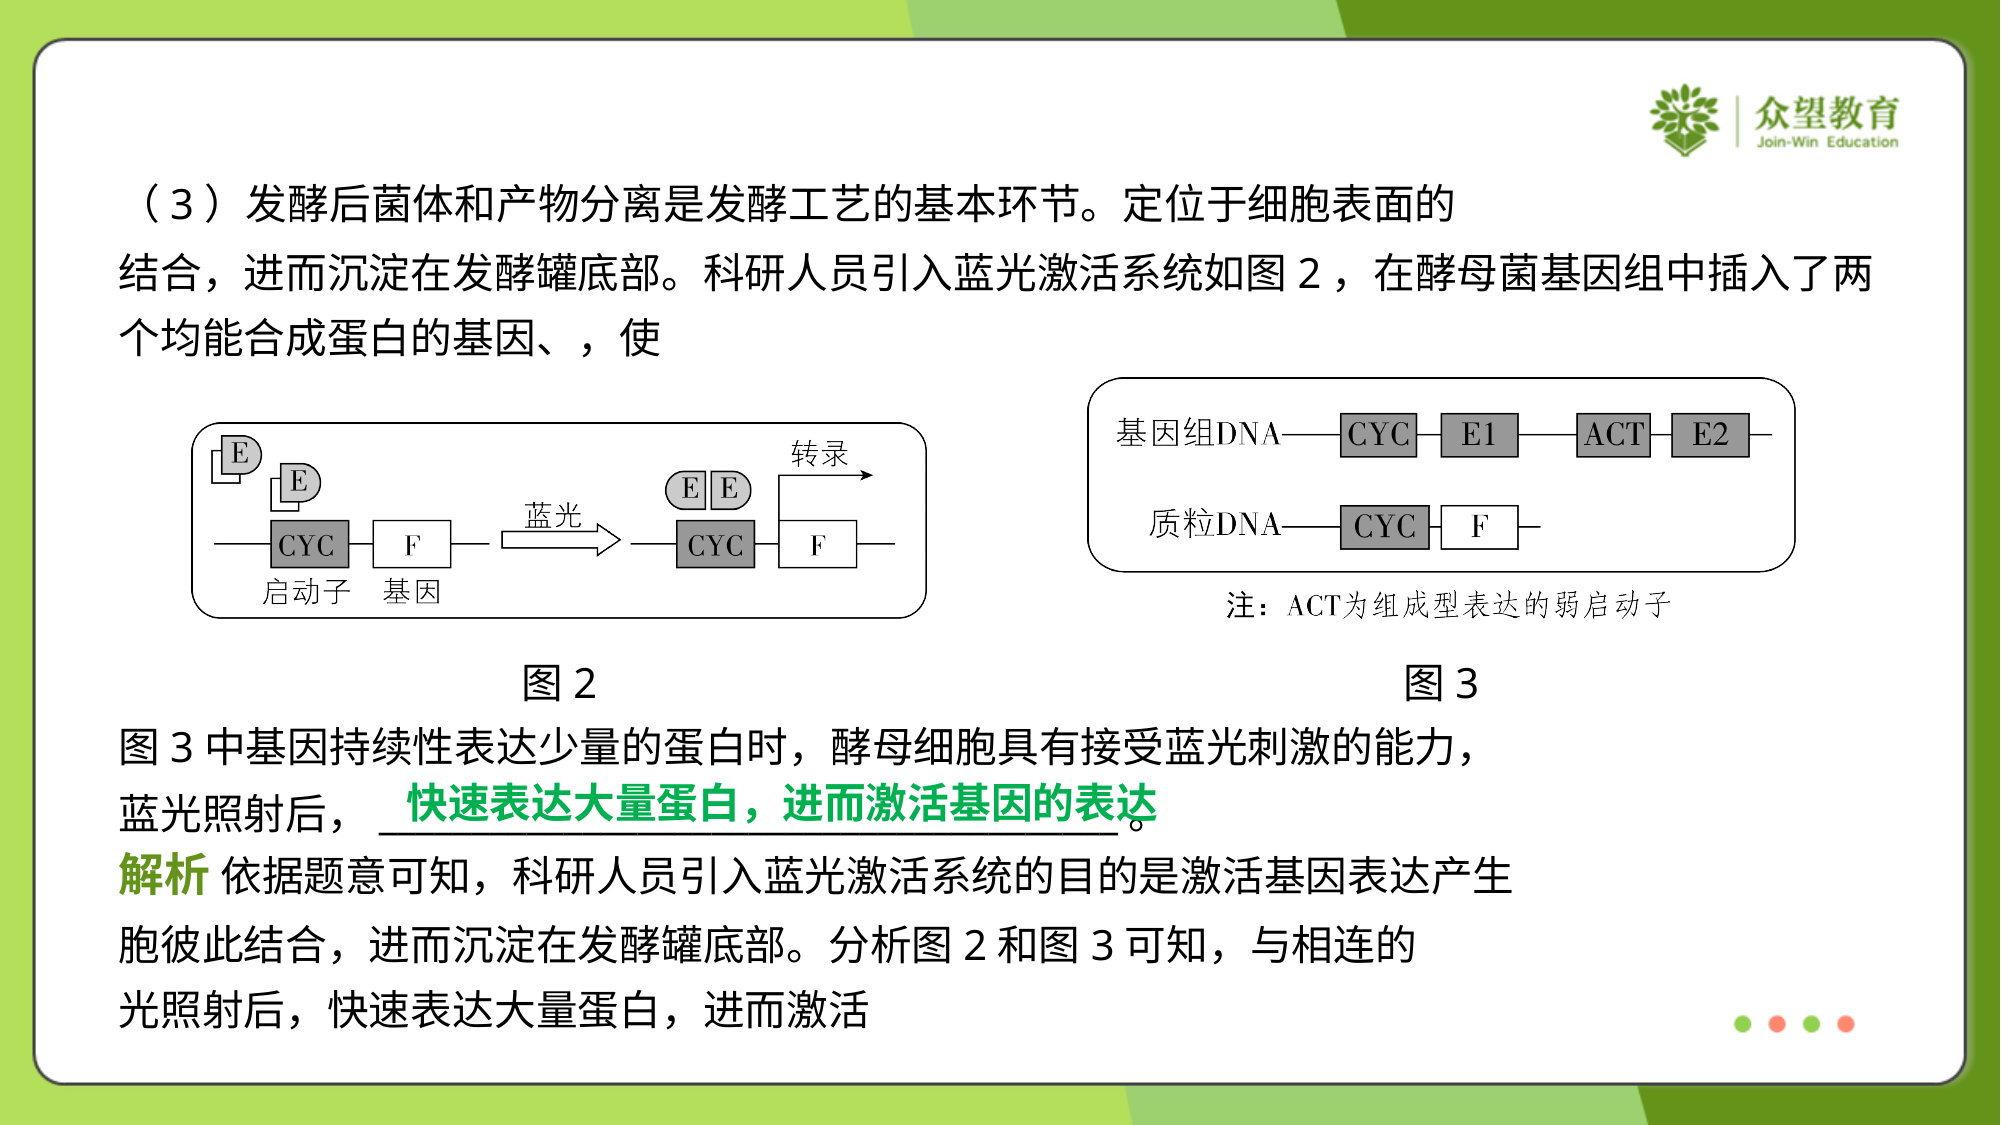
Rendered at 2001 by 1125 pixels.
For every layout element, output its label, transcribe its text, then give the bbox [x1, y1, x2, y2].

text_box 图3 [1403, 639, 1480, 702]
picture [0, 0, 2000, 1125]
text_box 图2 [521, 639, 598, 702]
